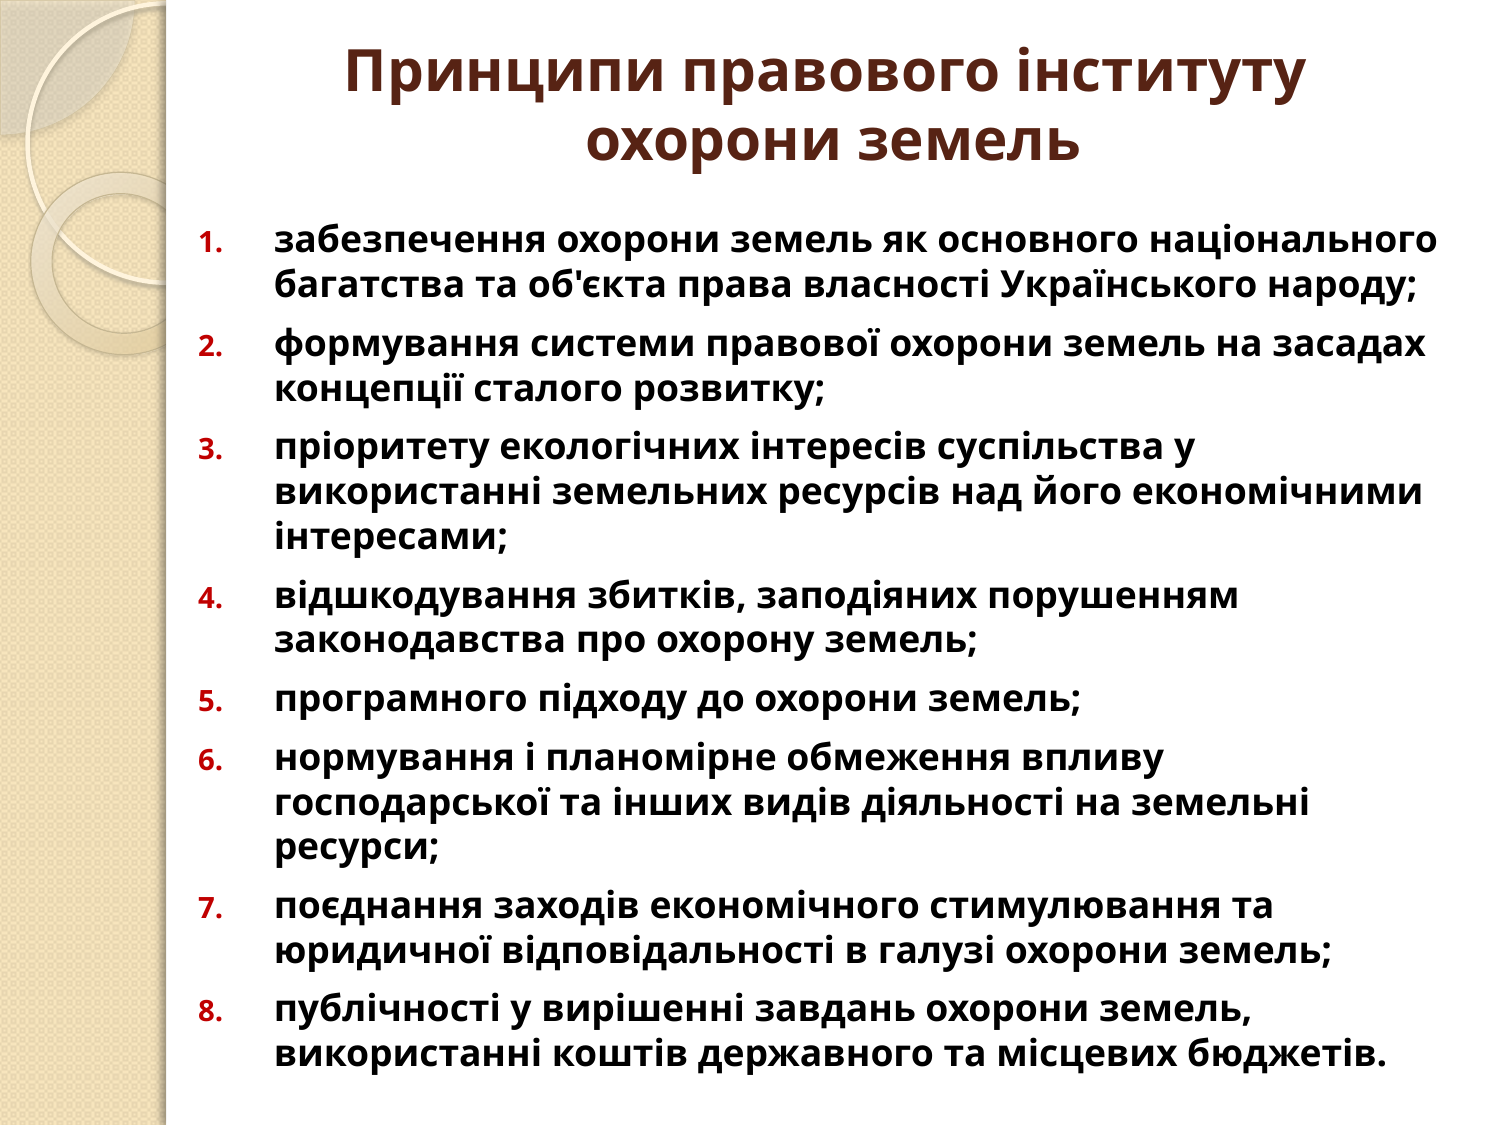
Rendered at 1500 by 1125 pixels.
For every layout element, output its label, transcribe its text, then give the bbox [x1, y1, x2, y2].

title Принципи правового інституту охорони земель [218, 8, 1449, 197]
list забезпечення охорони земель як основного національного багатства та об'єкта права власності Українського народу; формування системи правової охорони земель на засадах концепції сталого розвитку; пріоритету екологічних інтересів суспільства у використанні земельних ресурсів над його економічними інтересами; відшкодування збитків, заподіяних порушенням законодавства про охорону земель; програмного підходу до охорони земель; нормування і планомірне обмеження впливу господарської та інших видів діяльності на земельні ресурси; поєднання заходів економічного стимулювання та юридичної відповідальності в галузі охорони земель; публічності у вирішенні завдань охорони земель, використанні коштів державного та місцевих бюджетів. [170, 207, 1466, 1107]
